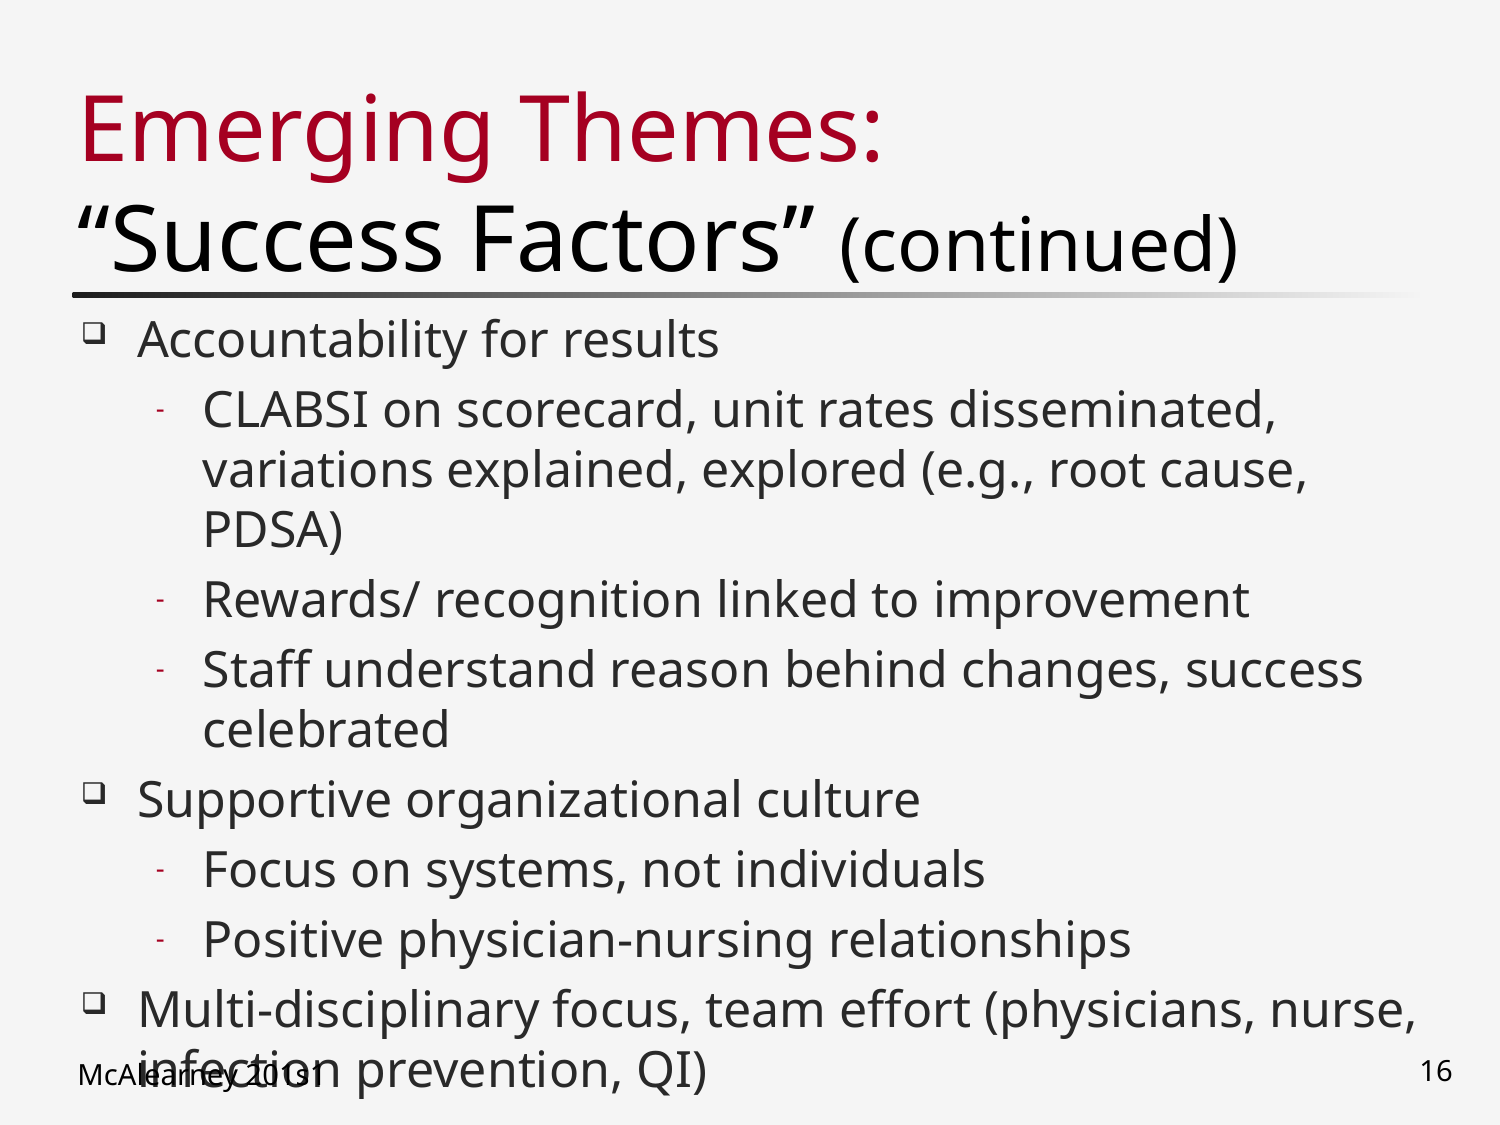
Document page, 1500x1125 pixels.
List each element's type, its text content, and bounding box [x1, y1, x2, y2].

slide_number 16 [1154, 1023, 1468, 1100]
list Accountability for results CLABSI on scorecard, unit rates disseminated, variations explained, explored (e.g., root cause, PDSA) Rewards/ recognition linked to improvement Staff understand reason behind changes, success celebrated Supportive organizational culture Focus on systems, not individuals Positive physician-nursing relationships Multi-disciplinary focus, team effort (physicians, nurse, infection prevention, QI) [65, 299, 1438, 941]
footer McAlearney 201s1 [62, 1023, 1076, 1100]
title Emerging Themes: “Success Factors” (continued) [62, 59, 1342, 301]
